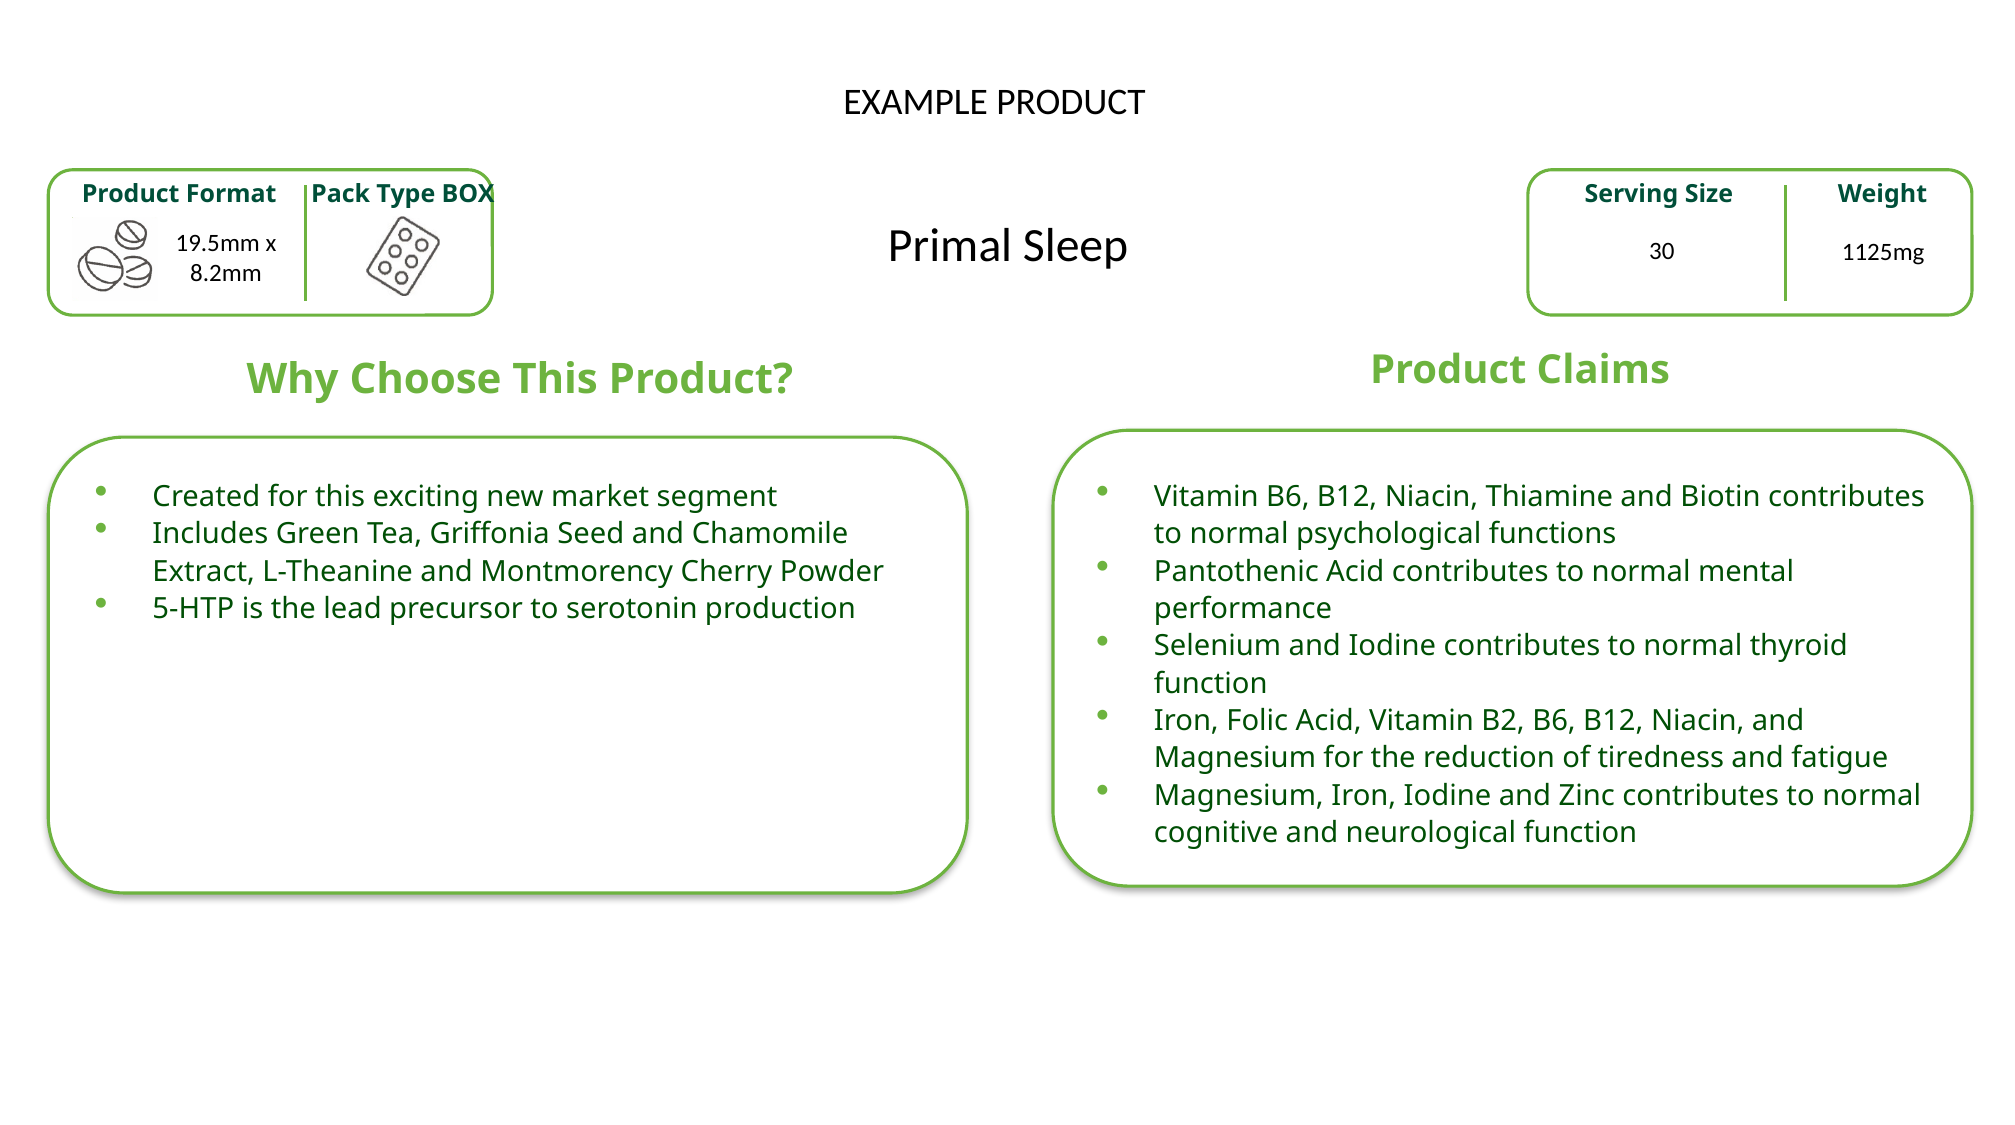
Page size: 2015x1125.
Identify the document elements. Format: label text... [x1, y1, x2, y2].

text_box [1052, 430, 1972, 887]
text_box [48, 169, 517, 316]
text_box Created for this exciting new market segment Includes Green Tea, Griffonia Seed and Chamomile Extract, L-Theanine and Montmorency Cherry Powder 5-HTP is the lead precursor to serotonin production [81, 467, 968, 632]
picture [365, 215, 440, 296]
title Primal Sleep [521, 205, 1522, 279]
text_box Vitamin B6, B12, Niacin, Thiamine and Biotin contributes to normal psychological functions Pantothenic Acid contributes to normal mental performance Selenium and Iodine contributes to normal thyroid function Iron, Folic Acid, Vitamin B2, B6, B12, Niacin, and Magnesium for the reduction of tiredness and fatigue Magnesium, Iron, Iodine and Zinc contributes to normal cognitive and neurological function [1083, 467, 1945, 856]
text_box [1527, 169, 1997, 316]
text_box Why Choose This Product? [224, 319, 827, 411]
text_box EXAMPLE PRODUCT [828, 69, 1162, 130]
text_box [48, 437, 968, 893]
title Primal Sleep [36, 205, 42, 279]
text_box Product Claims [1060, 339, 1980, 413]
